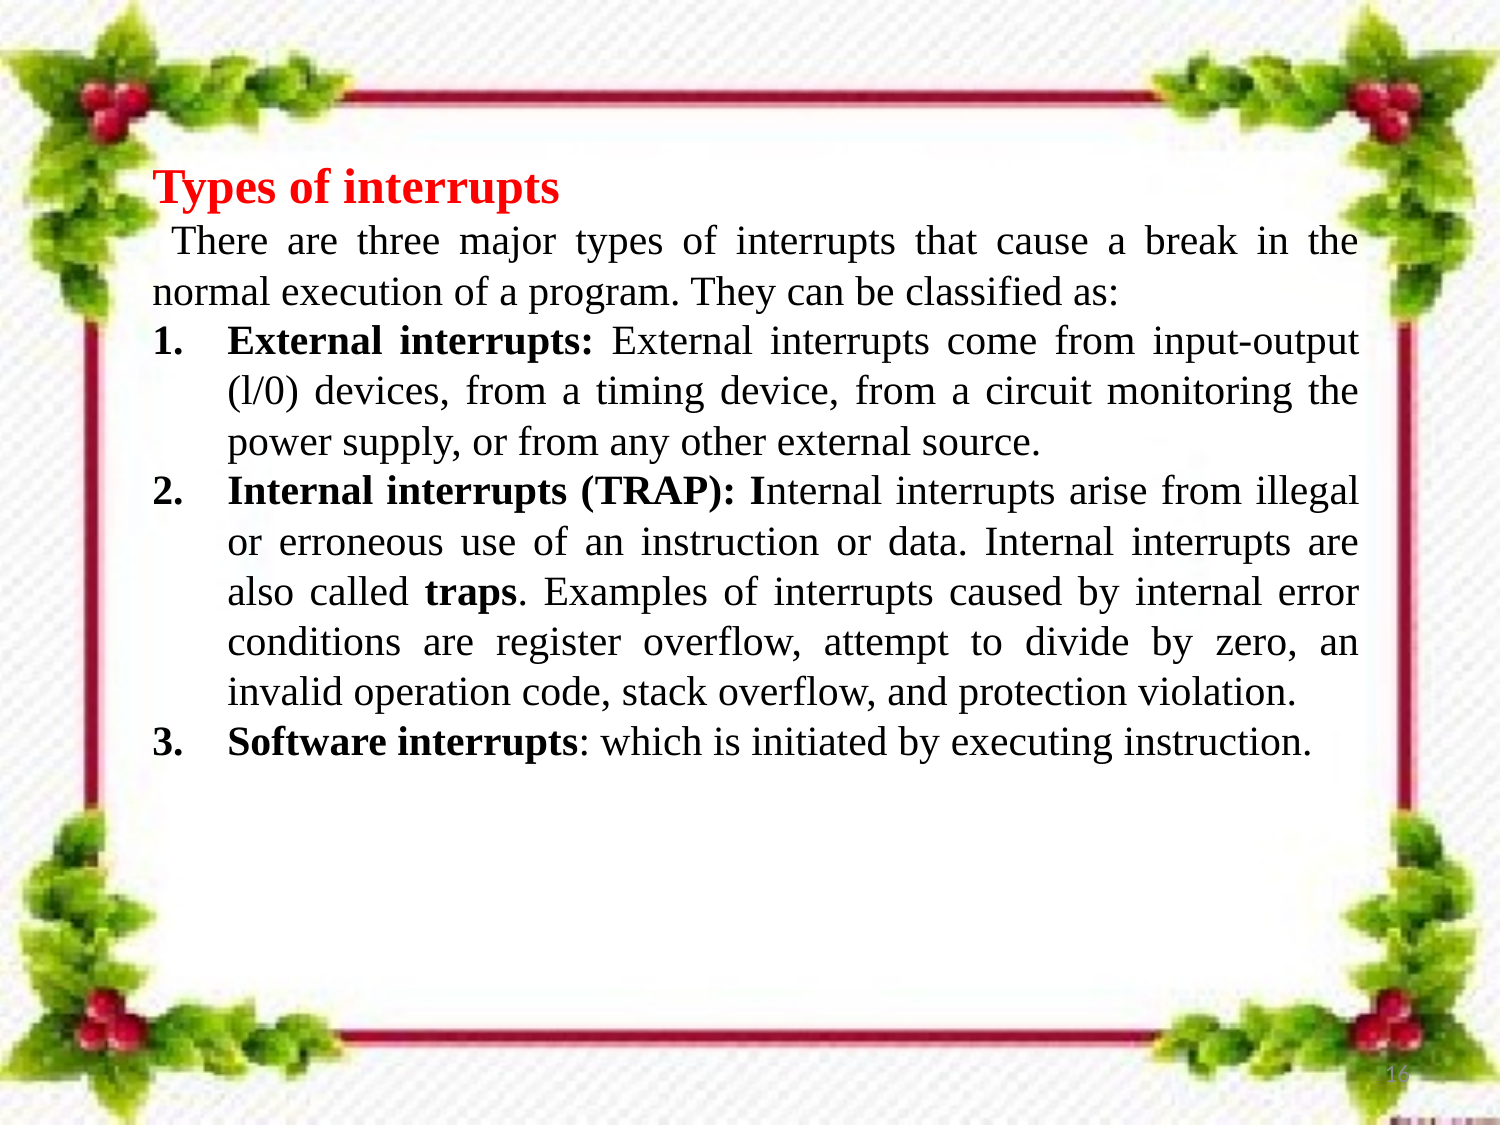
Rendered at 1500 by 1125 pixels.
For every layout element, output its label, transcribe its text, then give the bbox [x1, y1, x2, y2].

slide_number 16 [1074, 1042, 1425, 1103]
picture [0, 0, 1500, 1125]
text_box Types of interrupts There are three major types of interrupts that cause a break in the normal execution of a program. They can be classified as: External interrupts: External interrupts come from input-output (l/0) devices, from a timing device, from a circuit monitoring the power supply, or from any other external source. Internal interrupts (TRAP): Internal interrupts arise from illegal or erroneous use of an instruction or data. Internal interrupts are also called traps. Examples of interrupts caused by internal error conditions are register overflow, attempt to divide by zero, an invalid operation code, stack overflow, and protection violation. Software interrupts: which is initiated by executing instruction. [137, 145, 1375, 821]
